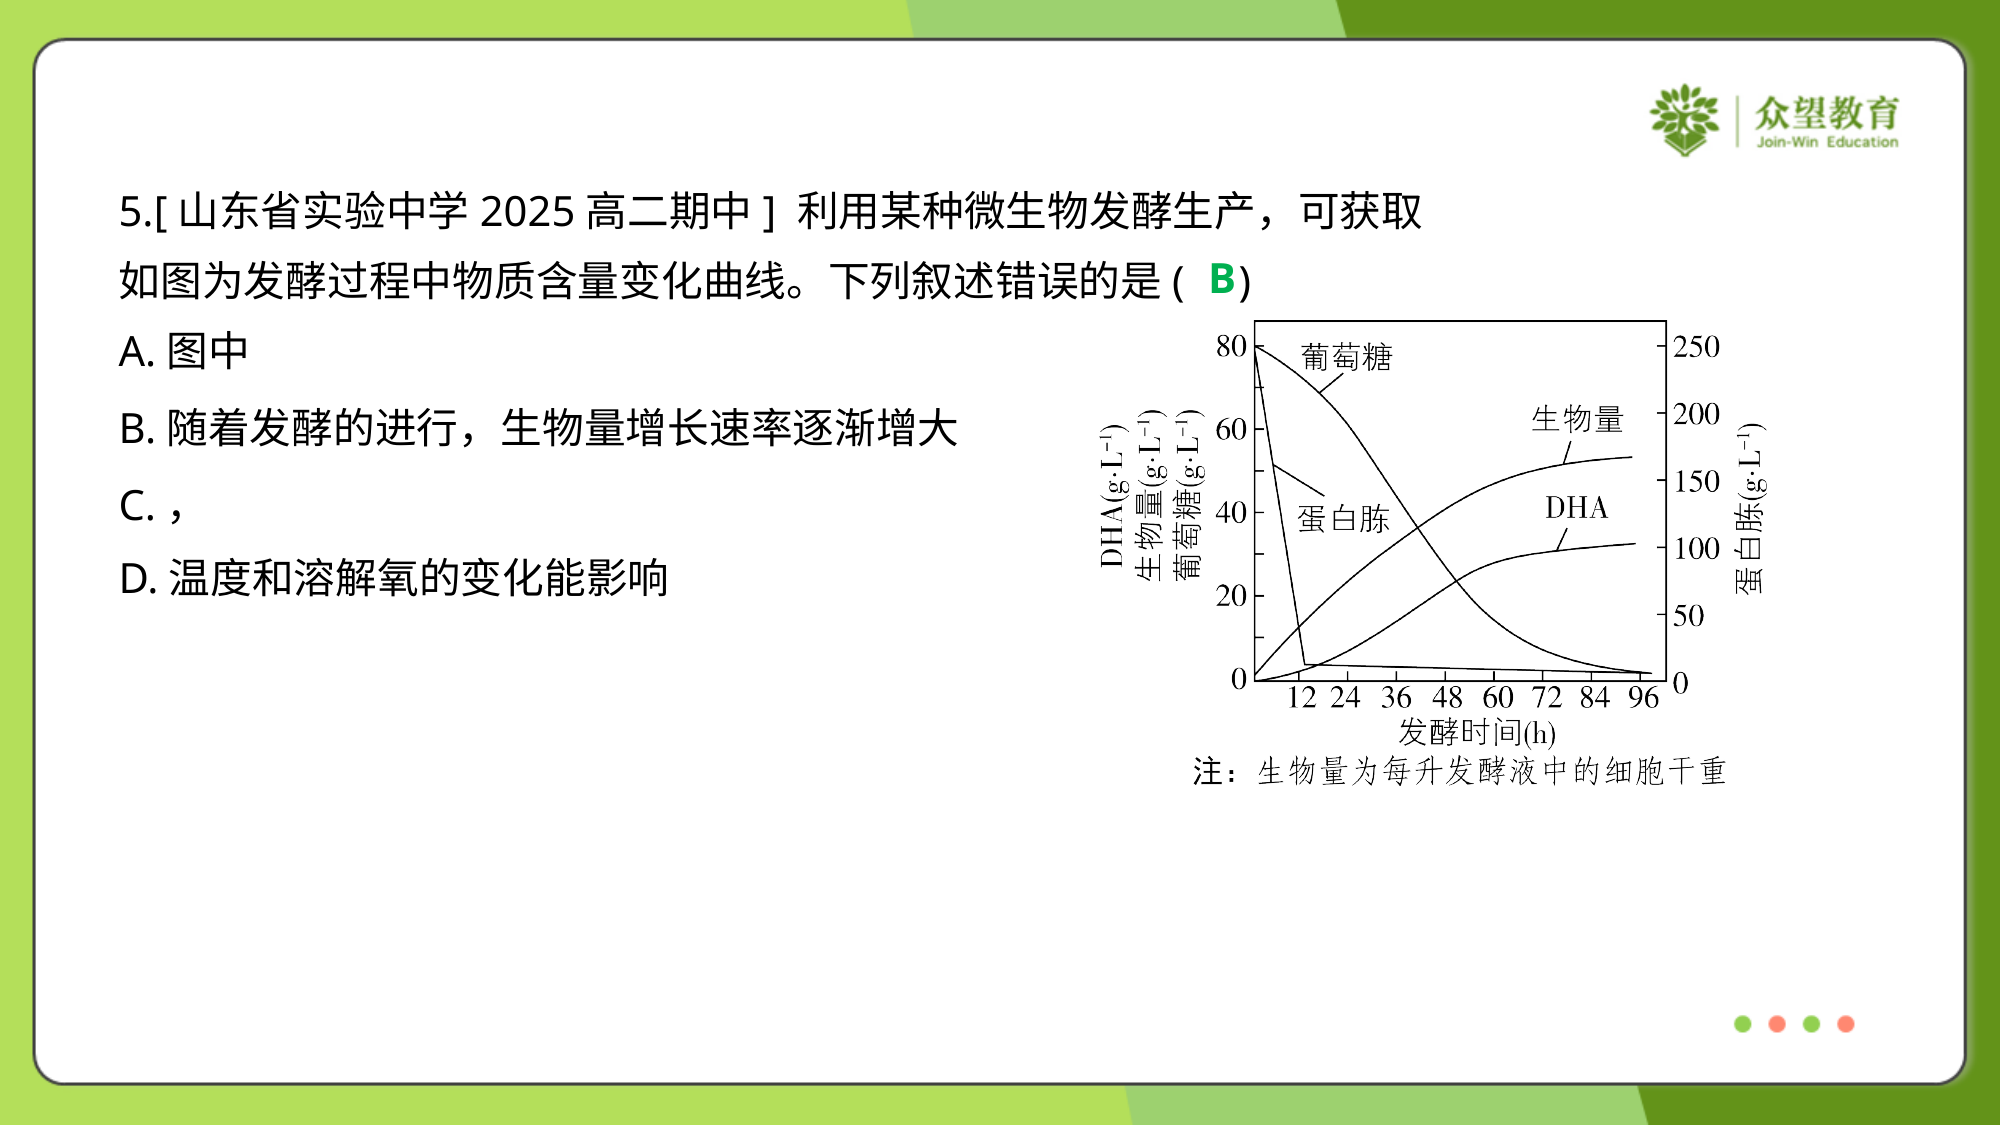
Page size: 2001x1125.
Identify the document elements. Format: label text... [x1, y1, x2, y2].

picture [0, 0, 2000, 1125]
text_box B [1192, 231, 1252, 296]
